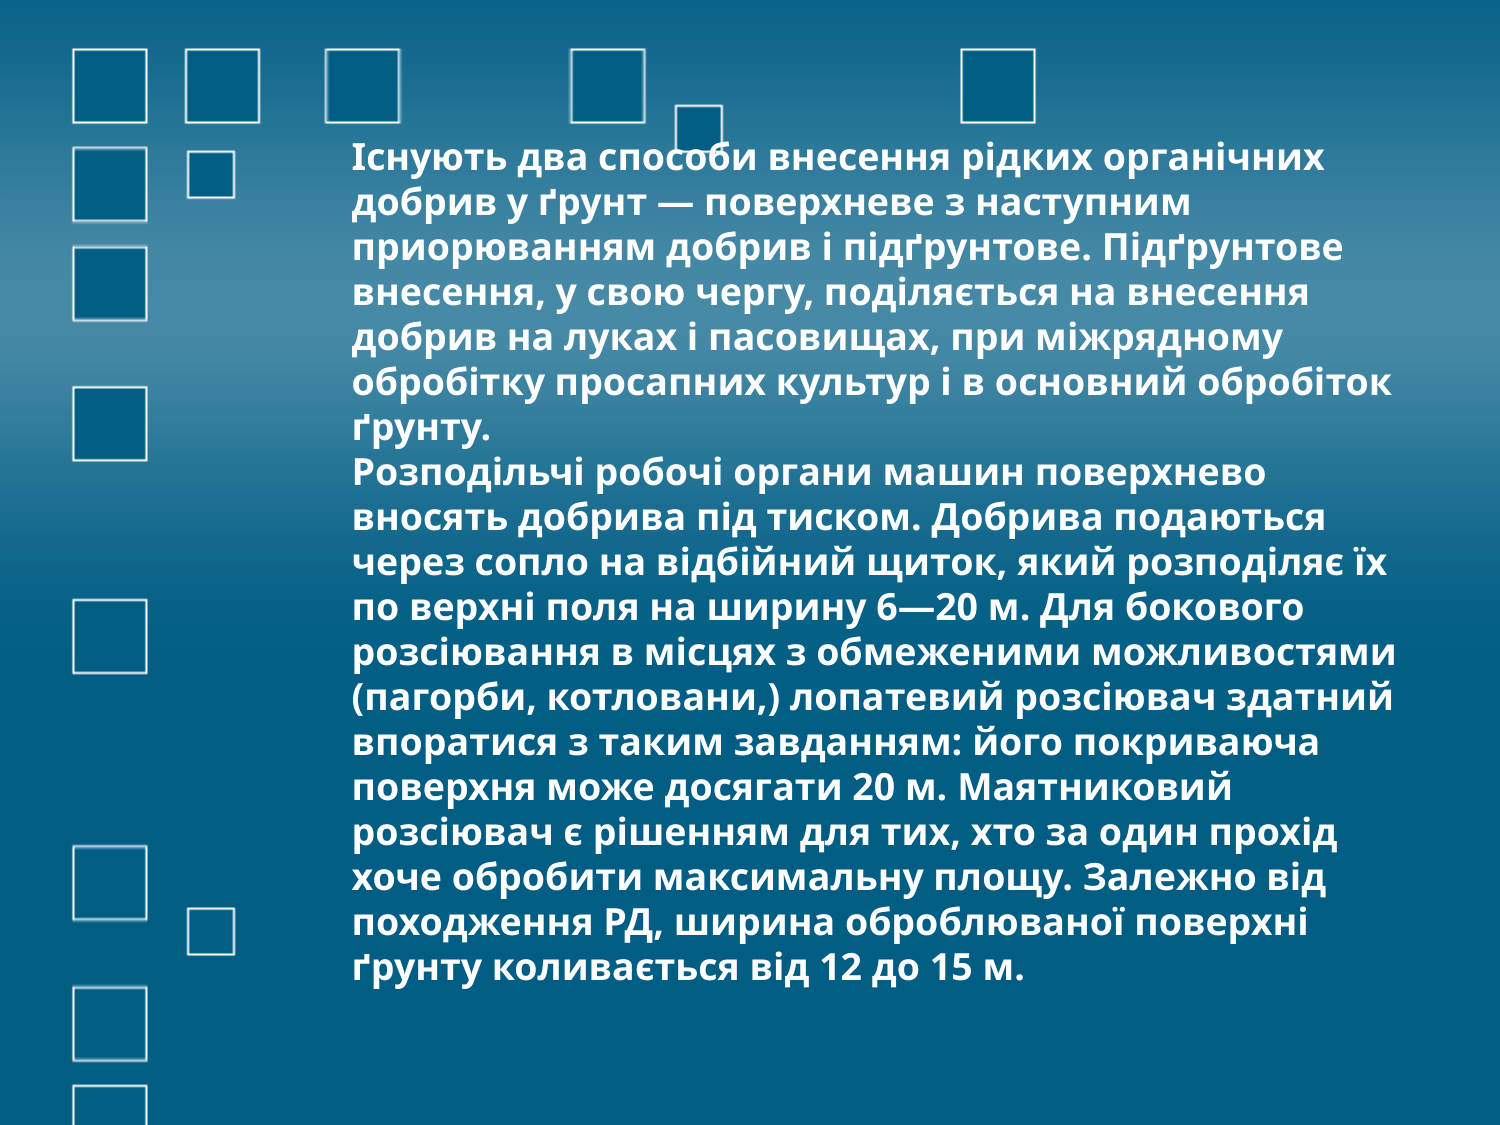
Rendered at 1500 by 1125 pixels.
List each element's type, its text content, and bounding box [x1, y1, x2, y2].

picture [480, 600, 497, 619]
picture [690, 825, 708, 844]
picture [1061, 780, 1079, 799]
picture [1212, 825, 1229, 844]
picture [983, 681, 999, 687]
picture [1124, 735, 1141, 754]
picture [696, 735, 720, 754]
picture [679, 645, 683, 664]
picture [757, 780, 771, 799]
picture [453, 825, 481, 845]
picture [1101, 825, 1120, 845]
picture [1069, 825, 1086, 845]
picture [708, 690, 726, 709]
picture [354, 684, 361, 715]
picture [1175, 600, 1192, 619]
picture [756, 645, 774, 664]
picture [612, 690, 632, 710]
picture [528, 600, 532, 619]
picture [824, 600, 842, 619]
picture [937, 593, 955, 619]
picture [603, 780, 631, 799]
picture [519, 735, 534, 755]
picture [442, 825, 446, 844]
picture [378, 600, 397, 620]
picture [550, 690, 567, 709]
picture [596, 825, 614, 853]
picture [976, 735, 996, 754]
picture [954, 690, 974, 709]
picture [1041, 594, 1089, 627]
picture [509, 645, 526, 665]
picture [448, 780, 466, 808]
picture [878, 593, 896, 620]
picture [493, 735, 514, 754]
picture [1149, 690, 1167, 709]
picture [614, 645, 631, 664]
picture [449, 735, 466, 755]
picture [1243, 600, 1261, 620]
picture [1135, 780, 1153, 800]
picture [1212, 771, 1228, 777]
picture [973, 825, 990, 844]
picture [1341, 645, 1366, 664]
picture [1195, 690, 1213, 709]
picture [1373, 681, 1389, 687]
picture [570, 735, 587, 755]
picture [647, 645, 672, 664]
picture [692, 780, 710, 800]
picture [746, 600, 766, 619]
picture [635, 780, 652, 800]
picture [905, 825, 925, 844]
picture [828, 735, 845, 755]
picture [1304, 825, 1309, 844]
picture [759, 706, 764, 714]
picture [1244, 735, 1271, 755]
picture [797, 600, 817, 619]
picture [1116, 690, 1143, 710]
picture [187, 908, 235, 956]
picture [864, 690, 881, 710]
picture [1125, 645, 1144, 665]
picture [378, 645, 396, 665]
picture [999, 645, 1019, 664]
picture [1314, 825, 1336, 852]
picture [791, 690, 811, 710]
picture [846, 600, 865, 628]
picture [426, 735, 444, 763]
picture [1026, 645, 1051, 664]
picture [773, 600, 791, 628]
picture [1182, 780, 1202, 799]
picture [645, 735, 663, 754]
picture [1373, 645, 1393, 664]
picture [1284, 600, 1302, 620]
picture [572, 600, 591, 620]
picture [528, 706, 534, 714]
picture [403, 780, 420, 799]
picture [710, 600, 739, 619]
picture [852, 735, 870, 754]
picture [378, 735, 396, 754]
picture [1015, 825, 1034, 845]
picture [974, 645, 992, 664]
picture [1127, 592, 1146, 620]
picture [1095, 600, 1112, 619]
picture [978, 726, 994, 732]
picture [653, 600, 671, 619]
picture [1159, 780, 1176, 799]
picture [1076, 735, 1094, 754]
picture [931, 825, 948, 844]
picture [72, 985, 147, 1062]
picture [819, 645, 837, 665]
picture [1220, 735, 1237, 755]
picture [532, 825, 550, 844]
picture [516, 780, 533, 799]
picture [1274, 690, 1291, 710]
picture [866, 645, 891, 664]
picture [1221, 600, 1238, 619]
picture [819, 780, 839, 799]
picture [400, 825, 417, 845]
picture [566, 825, 581, 845]
picture [715, 780, 730, 800]
picture [662, 690, 680, 709]
title Існують два способи внесення рідких органічних добрив у ґрунт — поверхневе з наступним приорюванням добрив і підґрунтове. Підґрунтове внесення, у свою чергу, поділяється на внесення добрив на луках і пасовищах, при міжрядному обробітку просапних культур і в основний обробіток ґрунту. Розподільчі робочі органи машин поверхнево вносять добрива під тиском. Добрива подаються через сопло на відбійний щиток, який розподіляє їх по верхні поля на ширину 6—20 м. Для бокового розсіювання в місцях з обмеженими можливостями (пагорби, котловани,) лопатевий розсіювач здатний впоратися з таким завданням: його покриваюча поверхня може досягати 20 м. Маятниковий розсіювач є рішенням для тих, хто за один прохід хоче обробити максимальну площу. Залежно від походження РД, ширина оброблюваної поверхні ґрунту коливається від 12 до 15 м. [336, 857, 1424, 996]
picture [620, 600, 636, 619]
picture [907, 690, 925, 710]
picture [435, 600, 453, 620]
picture [1100, 735, 1118, 755]
picture [1113, 780, 1131, 799]
picture [538, 735, 555, 754]
picture [503, 600, 521, 619]
picture [1259, 825, 1278, 845]
picture [1318, 645, 1335, 664]
picture [736, 735, 752, 755]
picture [1278, 645, 1293, 665]
picture [1209, 780, 1230, 799]
picture [1063, 690, 1080, 710]
picture [1343, 690, 1364, 709]
picture [951, 645, 968, 665]
picture [851, 825, 868, 844]
picture [355, 780, 372, 799]
picture [1198, 735, 1215, 754]
picture [897, 645, 914, 665]
picture [581, 645, 598, 664]
picture [378, 825, 396, 845]
picture [781, 735, 798, 754]
picture [991, 600, 1016, 619]
picture [689, 645, 704, 665]
picture [453, 645, 481, 665]
picture [882, 825, 900, 844]
picture [1040, 690, 1059, 710]
picture [72, 1085, 147, 1125]
picture [458, 600, 476, 628]
picture [685, 690, 702, 710]
picture [771, 684, 778, 715]
picture [1001, 735, 1020, 755]
picture [1018, 690, 1036, 718]
picture [669, 735, 689, 754]
picture [378, 780, 397, 800]
picture [667, 825, 684, 845]
picture [1017, 780, 1034, 799]
picture [788, 645, 804, 665]
picture [493, 780, 511, 799]
picture [1177, 825, 1195, 844]
picture [1296, 645, 1314, 664]
picture [734, 780, 751, 799]
picture [734, 645, 751, 664]
picture [355, 735, 372, 754]
picture [425, 780, 443, 800]
picture [1232, 645, 1250, 664]
picture [738, 825, 755, 844]
picture [923, 735, 948, 754]
picture [402, 735, 420, 755]
picture [1300, 735, 1317, 755]
picture [775, 780, 792, 800]
picture [412, 600, 430, 619]
picture [817, 690, 835, 710]
picture [600, 735, 618, 754]
picture [666, 780, 688, 807]
picture [1228, 690, 1245, 710]
picture [368, 690, 385, 709]
picture [710, 645, 731, 672]
picture [1151, 600, 1169, 620]
picture [1086, 780, 1106, 799]
picture [1105, 690, 1109, 709]
picture [1255, 645, 1274, 665]
picture [391, 690, 408, 710]
picture [676, 600, 693, 620]
picture [486, 825, 504, 844]
picture [733, 690, 754, 709]
picture [593, 690, 611, 709]
picture [415, 690, 428, 709]
picture [854, 773, 872, 799]
picture [715, 825, 733, 844]
picture [1236, 825, 1254, 853]
picture [355, 825, 373, 853]
picture [1084, 690, 1099, 710]
picture [1282, 825, 1299, 844]
picture [1276, 735, 1294, 754]
picture [400, 645, 417, 665]
picture [486, 645, 504, 664]
picture [1196, 600, 1215, 620]
picture [1248, 690, 1271, 717]
picture [620, 825, 624, 844]
picture [886, 690, 904, 709]
picture [1147, 735, 1165, 763]
picture [900, 735, 917, 754]
picture [1148, 645, 1198, 665]
picture [801, 825, 845, 852]
picture [908, 780, 933, 799]
picture [1267, 600, 1280, 619]
picture [1058, 645, 1078, 664]
picture [1171, 735, 1191, 754]
picture [1319, 690, 1337, 709]
picture [557, 645, 575, 664]
picture [509, 825, 526, 845]
picture [503, 690, 523, 709]
picture [1123, 825, 1146, 852]
picture [442, 645, 446, 664]
picture [995, 780, 1012, 800]
picture [580, 780, 599, 800]
picture [1296, 690, 1314, 709]
picture [802, 735, 825, 762]
picture [622, 735, 639, 755]
picture [431, 690, 450, 710]
picture [841, 690, 858, 709]
picture [1039, 780, 1057, 799]
picture [994, 825, 1012, 844]
picture [1094, 645, 1119, 664]
picture [0, 11, 1500, 583]
picture [638, 690, 656, 710]
picture [1150, 825, 1171, 844]
picture [72, 845, 147, 922]
picture [1171, 690, 1188, 710]
picture [549, 600, 567, 619]
picture [422, 825, 436, 845]
picture [594, 600, 614, 620]
picture [952, 841, 958, 849]
picture [876, 735, 894, 754]
picture [422, 645, 436, 665]
picture [1026, 735, 1039, 754]
picture [631, 825, 661, 844]
picture [1206, 645, 1226, 664]
picture [757, 735, 774, 755]
picture [550, 780, 574, 799]
picture [876, 773, 893, 800]
picture [842, 637, 860, 665]
picture [958, 593, 976, 620]
picture [533, 645, 551, 664]
picture [1042, 735, 1061, 755]
picture [931, 690, 948, 709]
picture [1047, 825, 1064, 845]
picture [470, 780, 487, 799]
picture [919, 645, 947, 664]
picture [571, 690, 590, 710]
picture [1370, 690, 1391, 709]
picture [762, 825, 786, 844]
picture [355, 600, 373, 619]
picture [478, 682, 497, 710]
picture [456, 690, 474, 718]
picture [471, 735, 489, 754]
picture [72, 599, 147, 674]
picture [355, 645, 373, 673]
picture [796, 780, 814, 799]
picture [981, 690, 1001, 709]
picture [961, 774, 989, 799]
